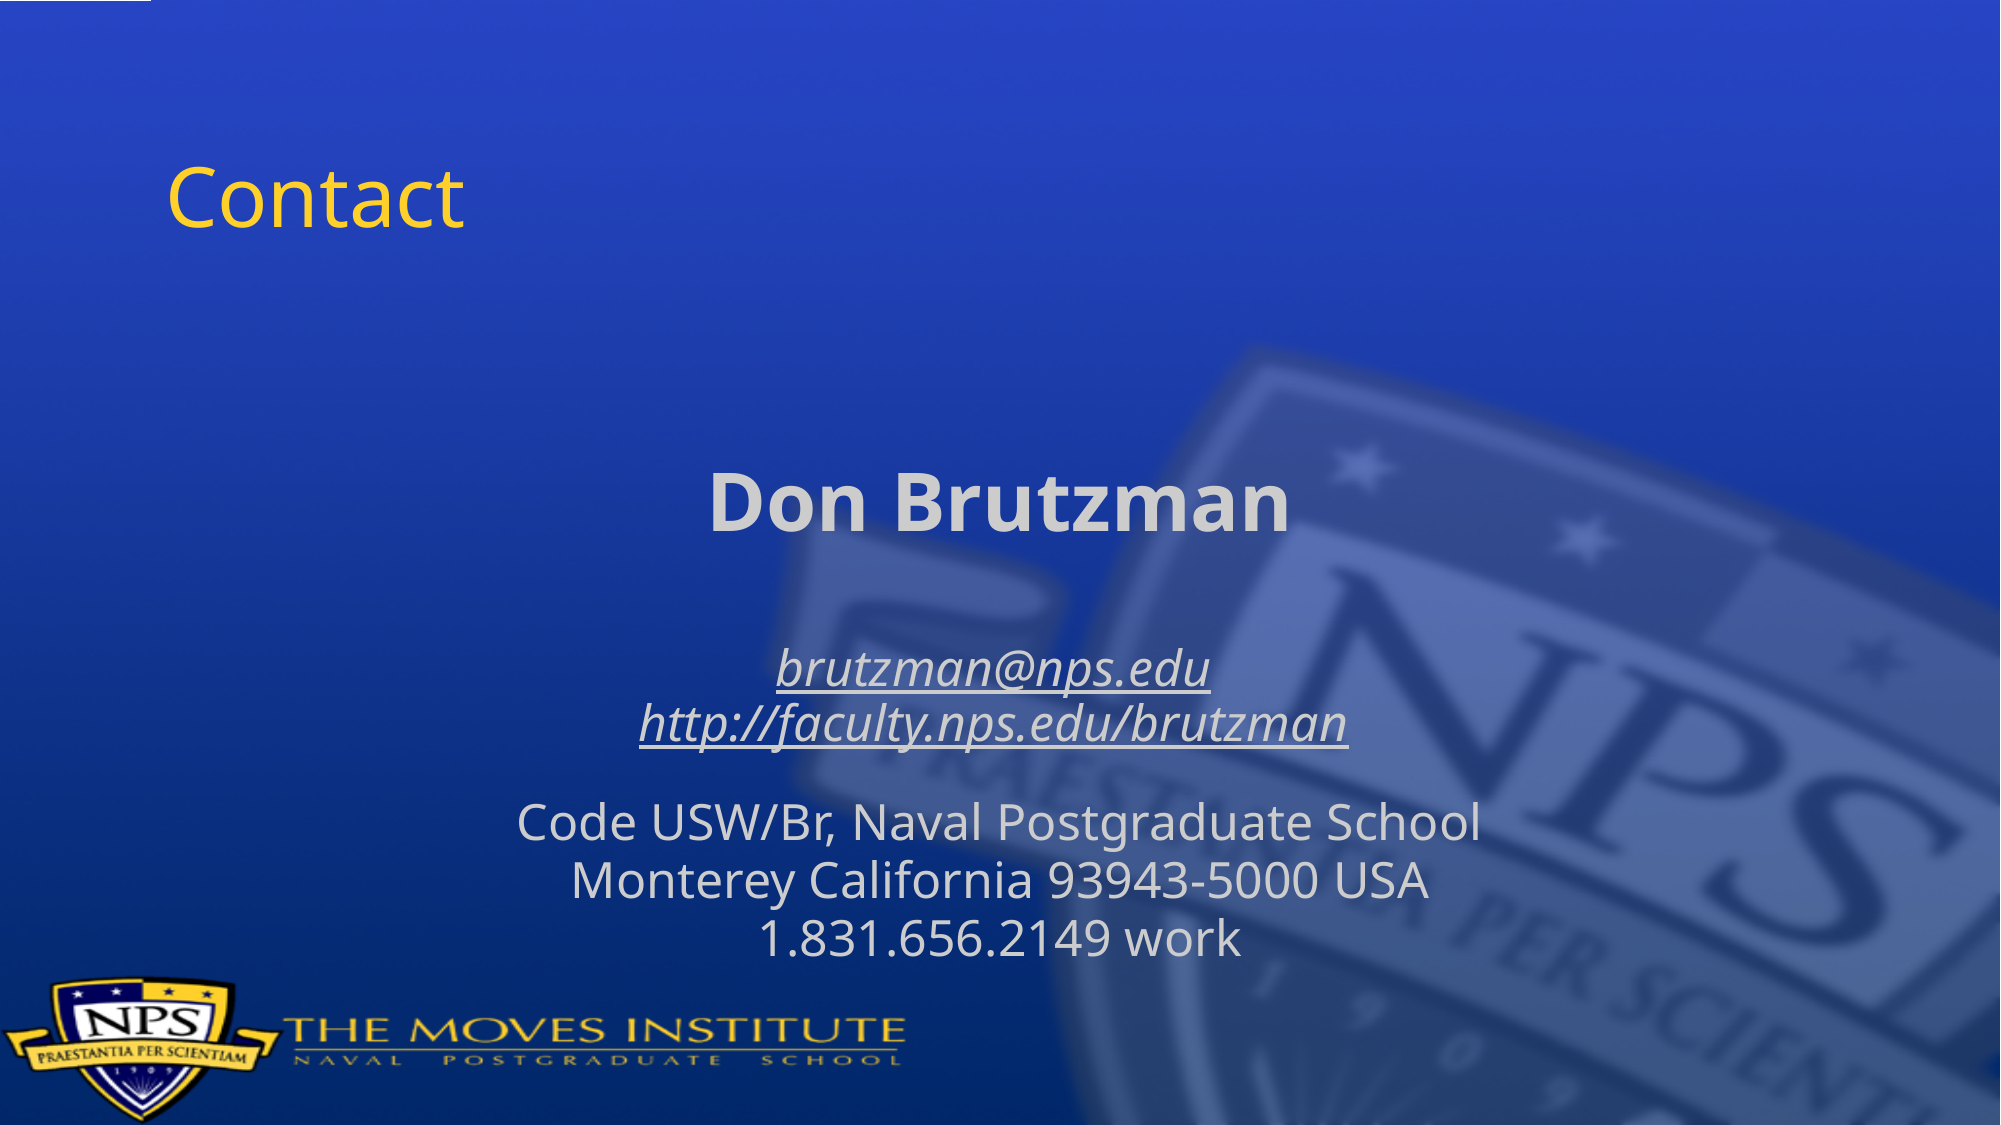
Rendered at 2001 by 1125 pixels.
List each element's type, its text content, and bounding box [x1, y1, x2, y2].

picture [0, 0, 2000, 1125]
title Contact [150, 99, 1850, 288]
list Don Brutzman brutzman@nps.edu http://faculty.nps.edu/brutzman Code USW/Br, Naval Postgraduate School Monterey California 93943-5000 USA 1.831.656.2149 work [150, 375, 1850, 1000]
